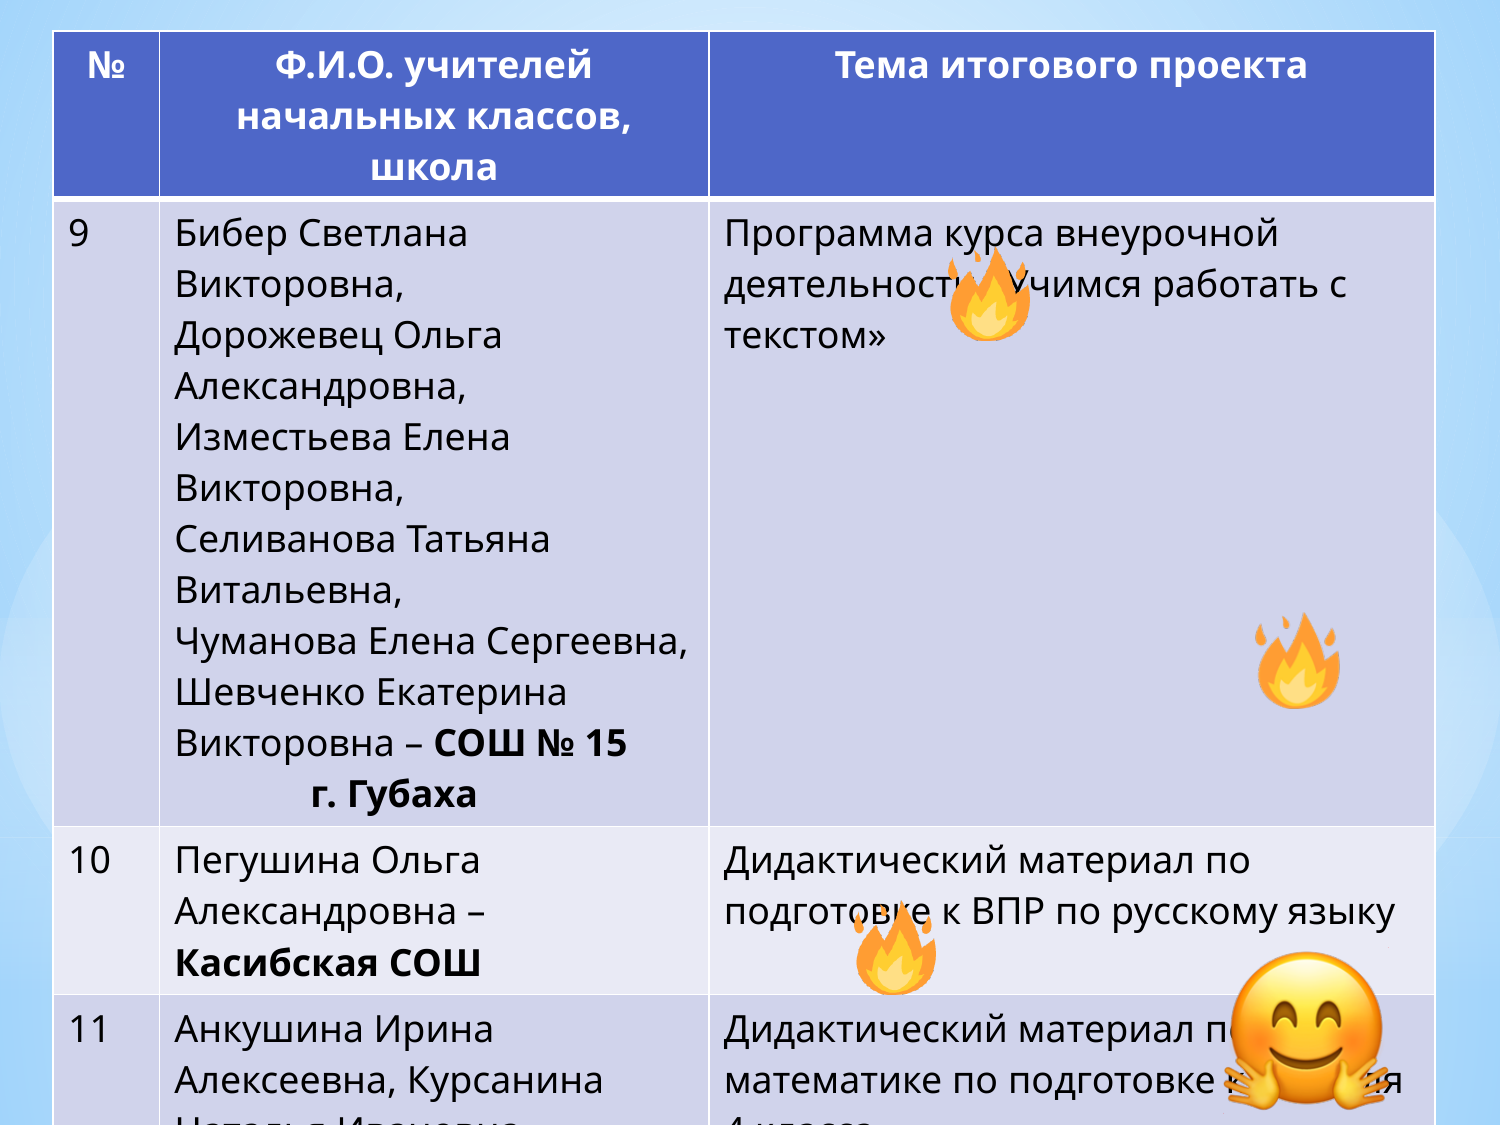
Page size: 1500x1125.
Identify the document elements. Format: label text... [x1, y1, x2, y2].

table_cell 9 [54, 202, 159, 826]
table_cell 10 [54, 827, 159, 994]
picture [938, 243, 1040, 344]
table_header № [54, 32, 159, 196]
table_cell 11 [54, 995, 159, 1125]
table_cell Бибер Светлана Викторовна, Дорожевец Ольга Александровна, Изместьева Елена Викторовна, Селиванова Татьяна Витальевна, Чуманова Елена Сергеевна, Шевченко Екатерина Викторовна – СОШ № 15 г. Губаха [160, 202, 708, 826]
table_header Ф.И.О. учителей начальных классов, школа [160, 32, 708, 196]
table_header Тема итогового проекта [710, 32, 1434, 196]
table_cell Пегушина Ольга Александровна – Касибская СОШ [160, 827, 708, 994]
picture [1223, 947, 1390, 1114]
table_cell Программа курса внеурочной деятельности «Учимся работать с текстом» [710, 202, 1434, 826]
picture [1245, 609, 1349, 712]
picture [844, 897, 945, 999]
table_cell Дидактический материал по математике по подготовке к ВПР для 4 класса [710, 995, 1434, 1125]
table_cell Дидактический материал по подготовке к ВПР по русскому языку [710, 827, 1434, 994]
table_cell Анкушина Ирина Алексеевна, Курсанина Наталья Ивановна, Разжигаева Ольга Борисовна – ООШ № 4 г. Соликамска [160, 995, 708, 1125]
